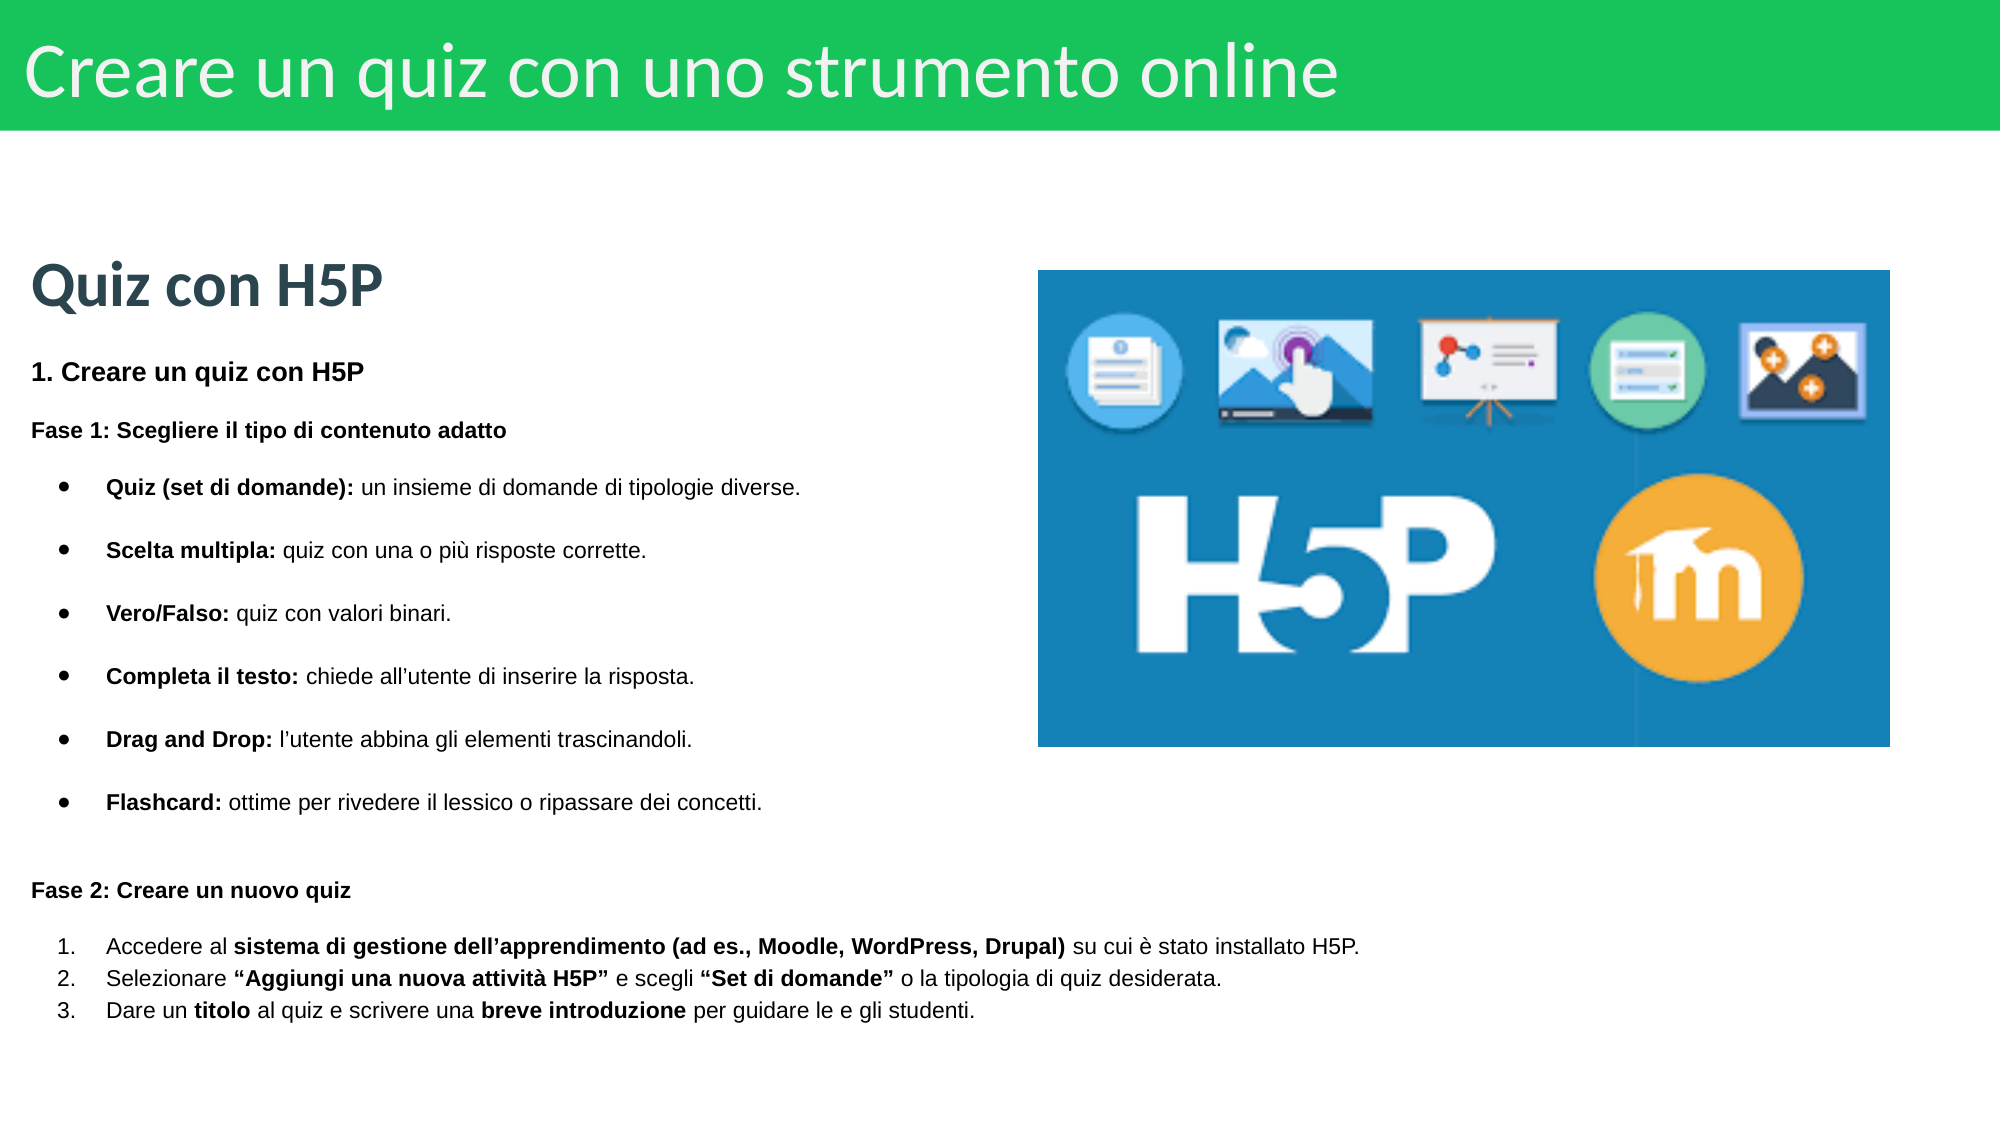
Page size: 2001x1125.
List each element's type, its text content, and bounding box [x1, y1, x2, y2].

list Quiz con H5P 1. Creare un quiz con H5P Fase 1: Scegliere il tipo di contenuto adatto Quiz (set di domande): un insieme di domande di tipologie diverse. Scelta multipla: quiz con una o più risposte corrette. Vero/Falso: quiz con valori binari. Completa il testo: chiede all’utente di inserire la risposta. Drag and Drop: l’utente abbina gli elementi trascinandoli. Flashcard: ottime per rivedere il lessico o ripassare dei concetti. Fase 2: Creare un nuovo quiz Accedere al sistema di gestione dell’apprendimento (ad es., Moodle, WordPress, Drupal) su cui è stato installato H5P. Selezionare “Aggiungi una nuova attività H5P” e scegli “Set di domande” o la tipologia di quiz desiderata. Dare un titolo al quiz e scrivere una breve introduzione per guidare le e gli studenti. [16, 144, 1976, 1108]
title Creare un quiz con uno strumento online [16, 13, 1976, 131]
picture [1038, 270, 1890, 748]
